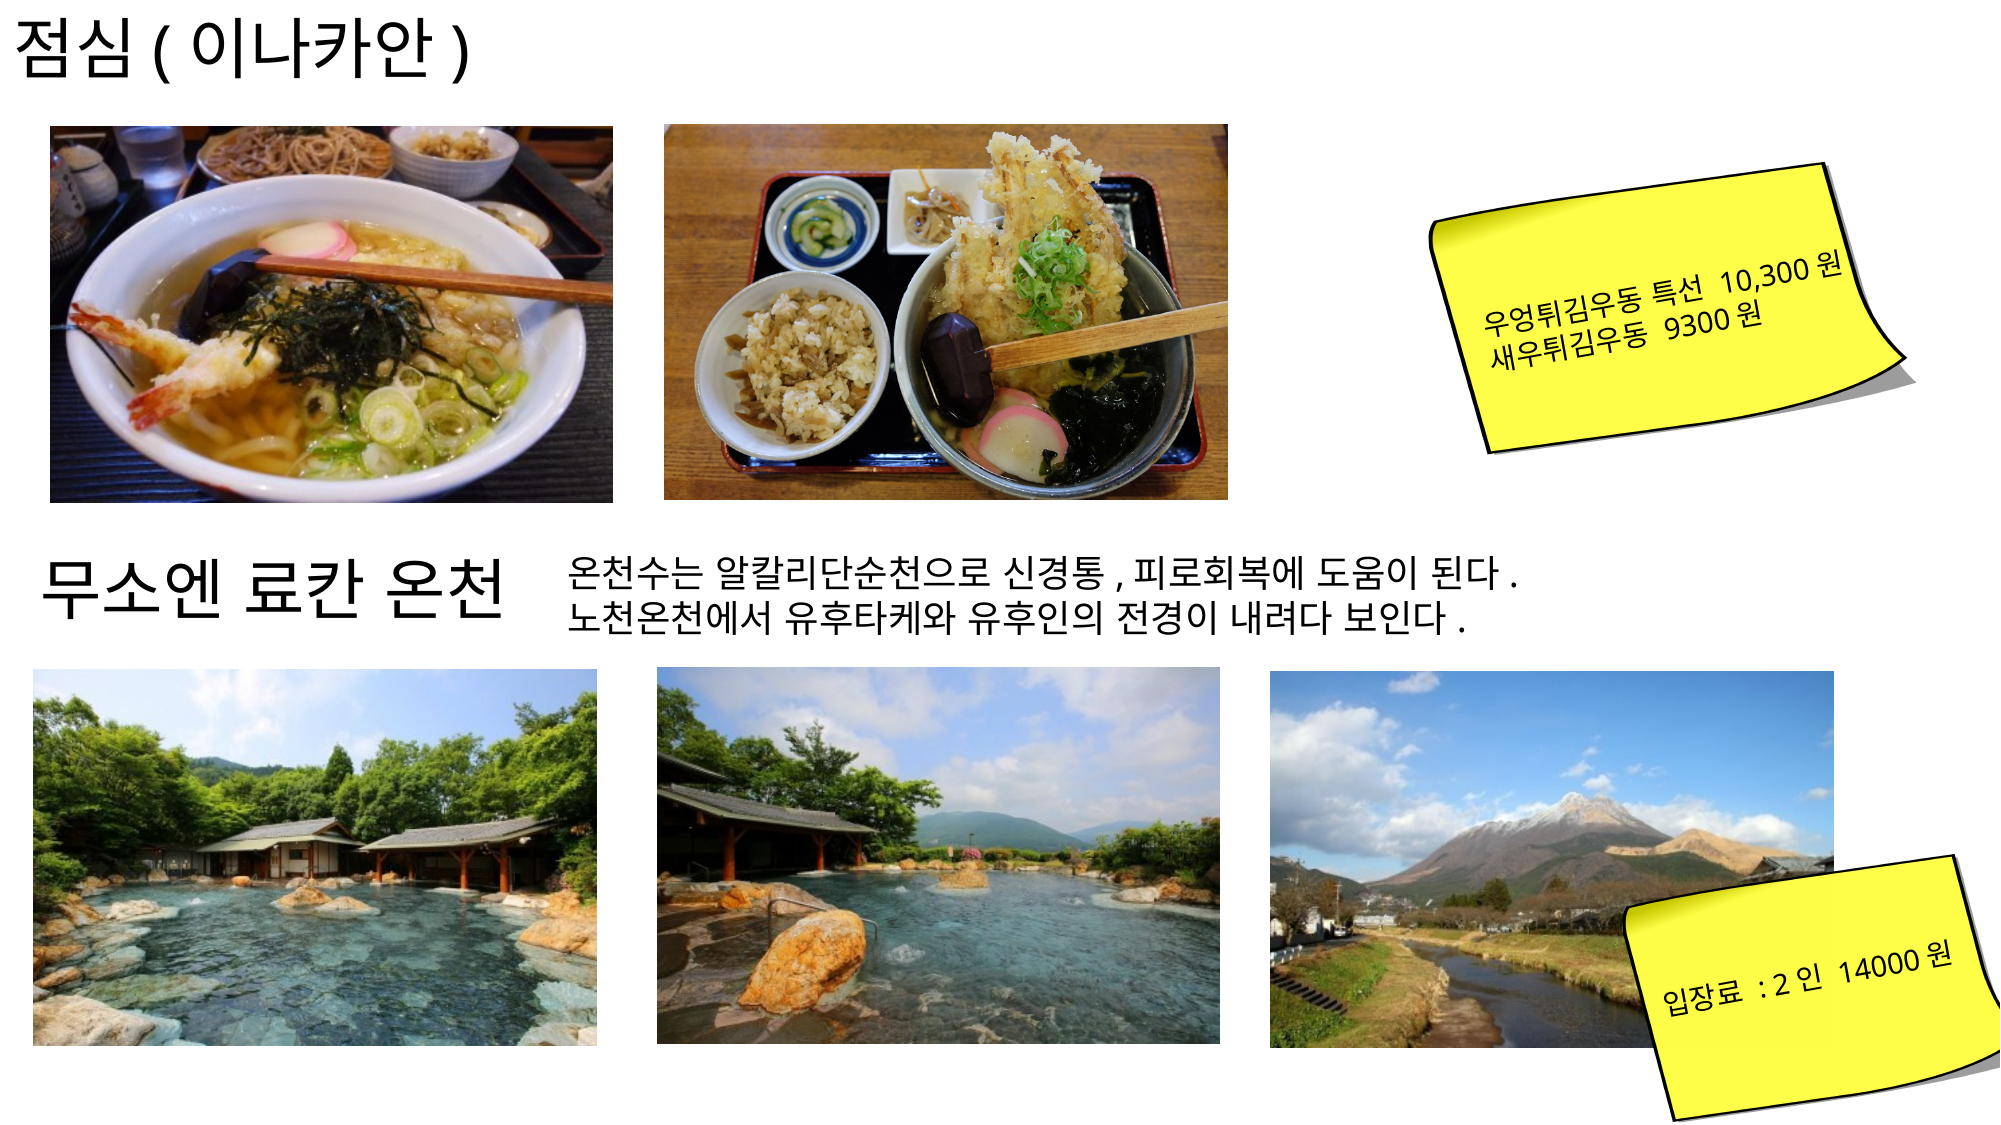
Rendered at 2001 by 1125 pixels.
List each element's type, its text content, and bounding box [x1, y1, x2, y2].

text_box 온천수는 알칼리단순천으로 신경통,피로회복에 도움이 된다. 노천온천에서 유후타케와 유후인의 전경이 내려다 보인다. [552, 542, 1601, 648]
picture [1426, 158, 1919, 458]
picture [50, 126, 613, 503]
text_box 점심(이나카안) [0, 0, 486, 95]
text_box 무소엔 료칸 온천 [25, 540, 524, 636]
picture [33, 669, 597, 1046]
picture [1270, 671, 2000, 1124]
picture [664, 124, 1228, 500]
picture [657, 667, 1220, 1044]
